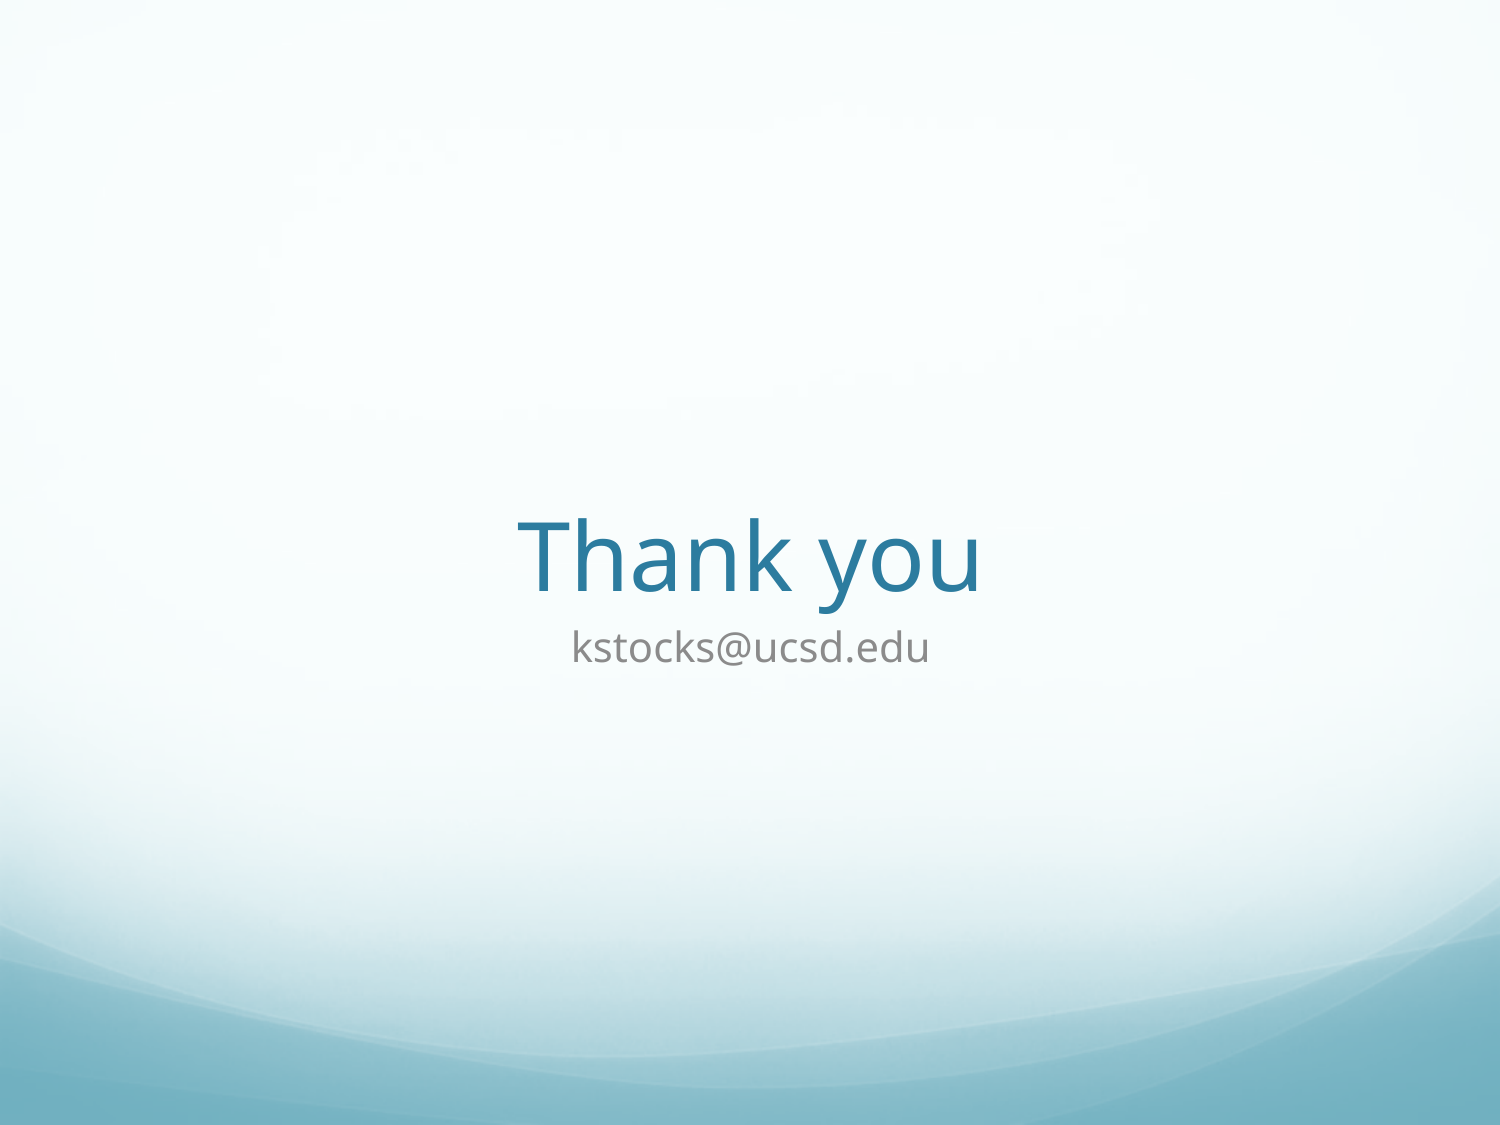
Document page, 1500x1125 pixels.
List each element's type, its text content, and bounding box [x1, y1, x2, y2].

list kstocks@ucsd.edu [90, 612, 1412, 859]
title Thank you [90, 394, 1412, 612]
